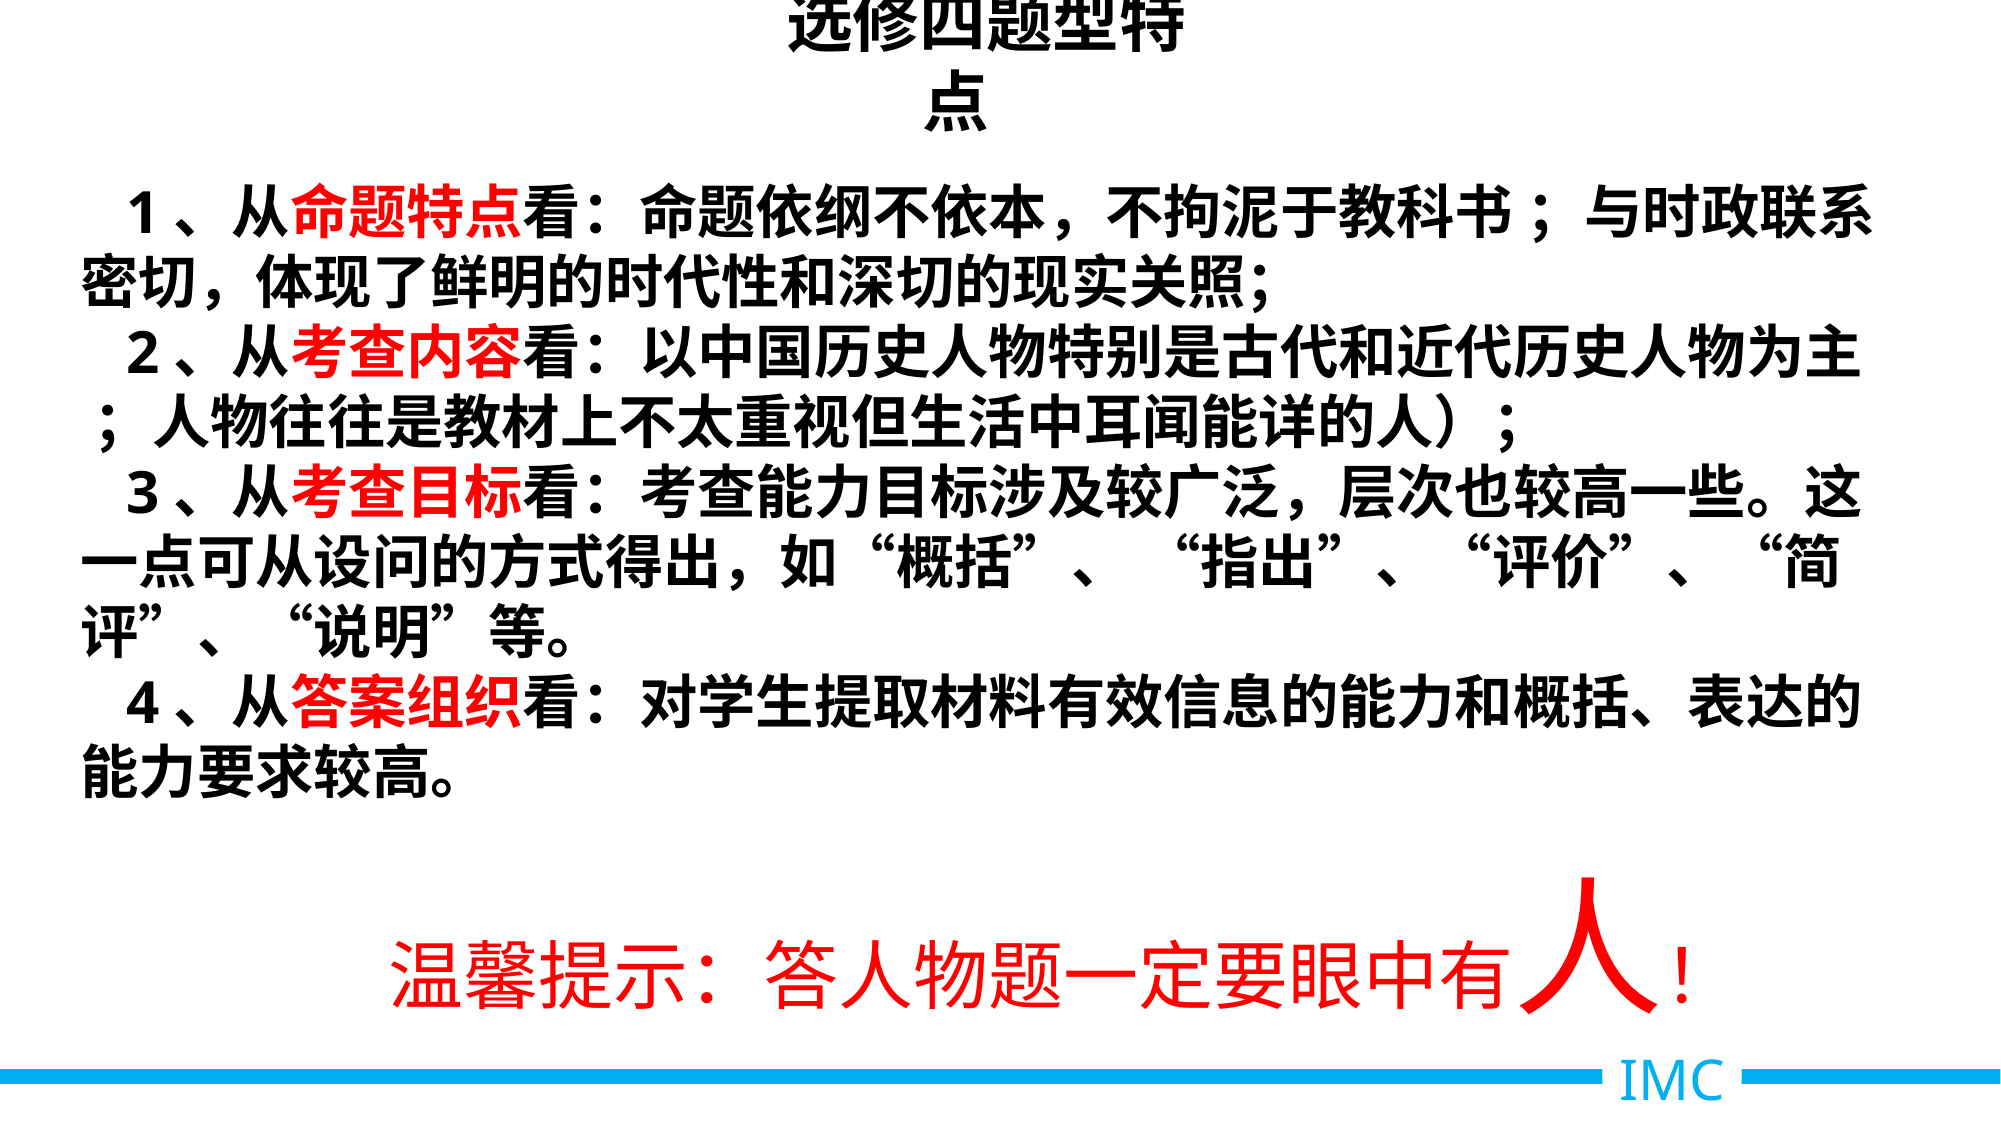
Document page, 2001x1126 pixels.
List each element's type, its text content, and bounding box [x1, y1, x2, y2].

text_box 1、从命题特点看：命题依纲不依本，不拘泥于教科书 ；与时政联系密切，体现了鲜明的时代性和深切的现实关照； 2、从考查内容看：以中国历史人物特别是古代和近代历史人物为主 ；人物往往是教材上不太重视但生活中耳闻能详的人）； 3、从考查目标看：考查能力目标涉及较广泛，层次也较高一些。这一点可从设问的方式得出，如“概括”、 “指出”、“评价”、“简评”、“说明”等。 4、从答案组织看：对学生提取材料有效信息的能力和概括、表达的能力要求较高。 [65, 167, 1926, 813]
text_box 温馨提示：答人物题一定要眼中有人！ [374, 846, 1754, 1041]
text_box 选修四题型特点 [706, 11, 1206, 108]
